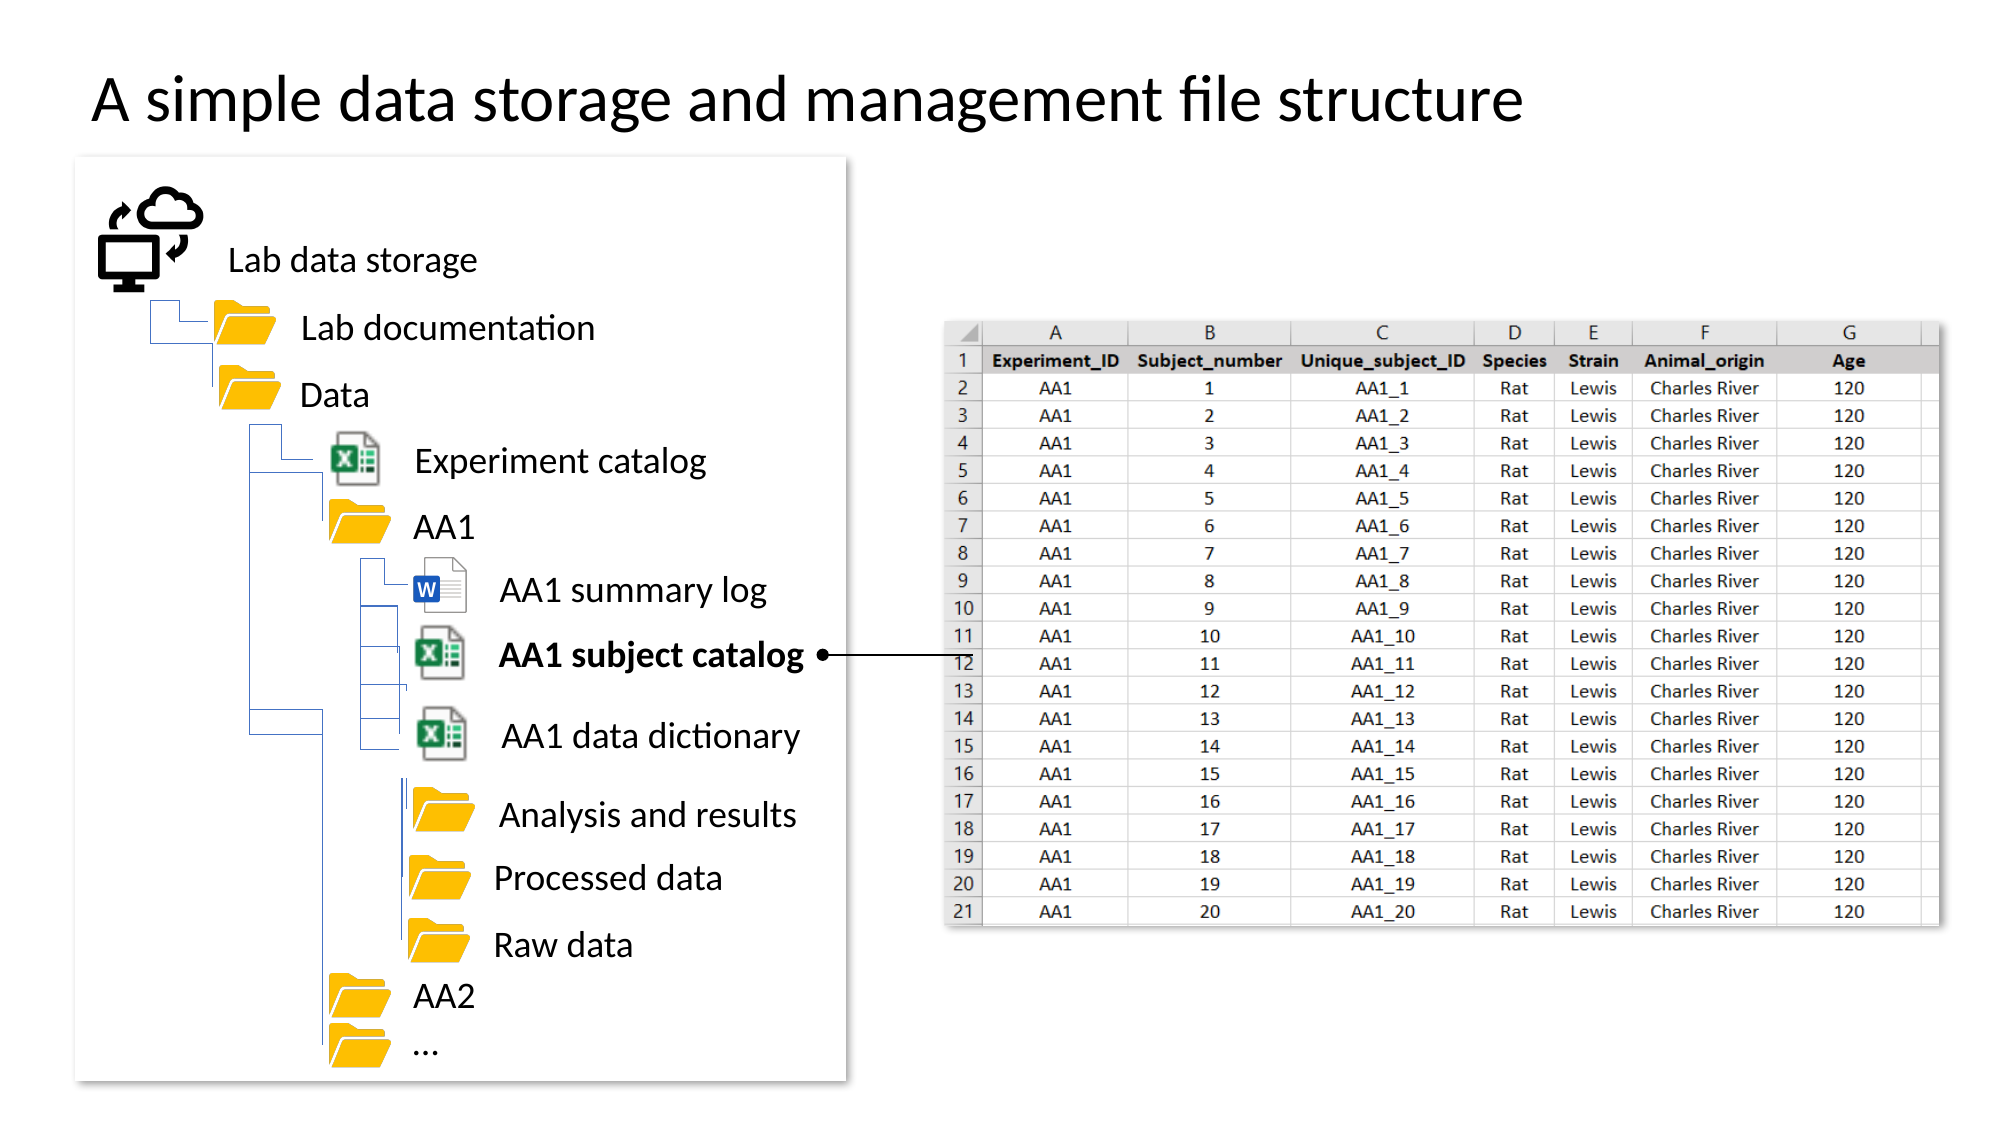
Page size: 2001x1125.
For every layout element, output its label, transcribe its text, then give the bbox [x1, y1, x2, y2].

picture [944, 321, 1939, 926]
text_box A simple data storage and management file structure [77, 47, 1627, 143]
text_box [75, 156, 846, 1083]
